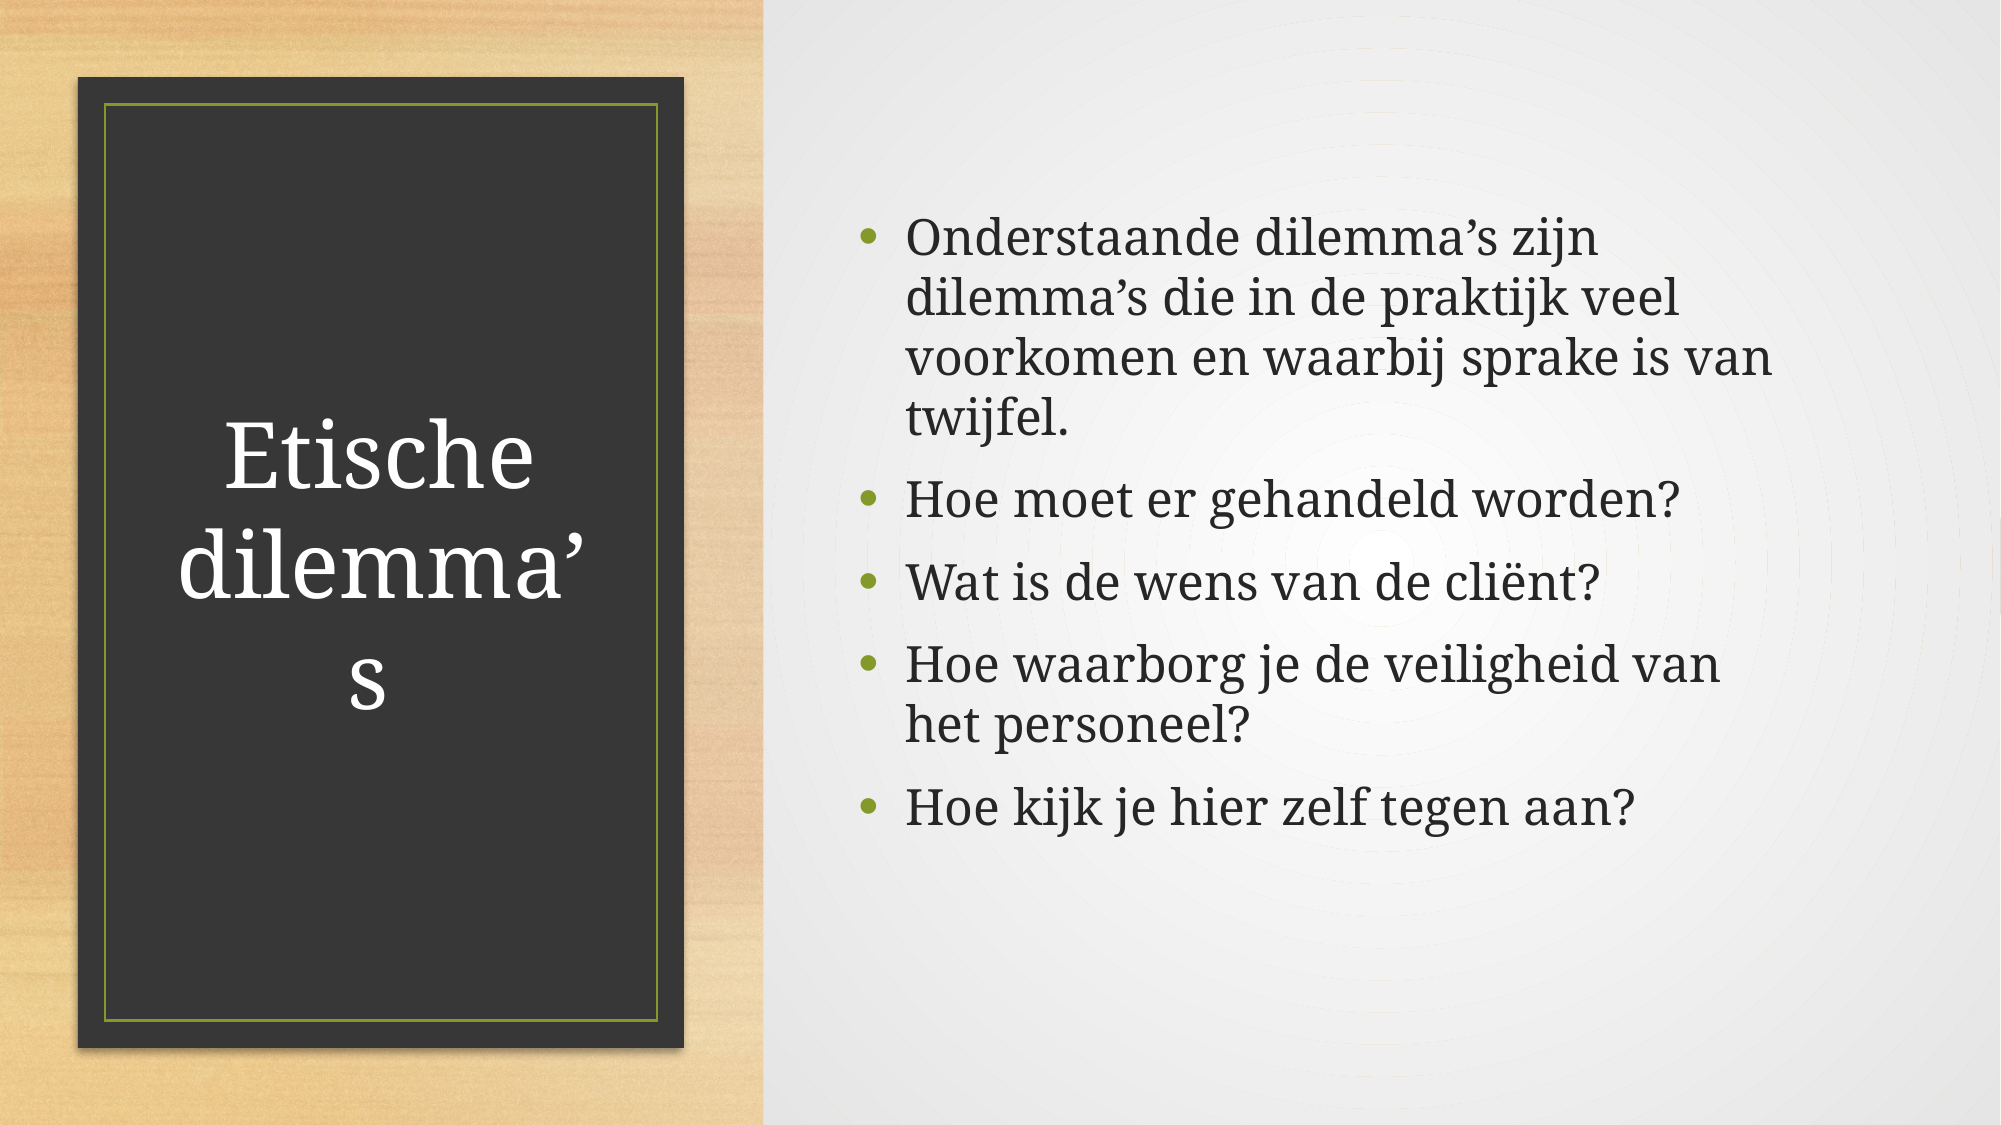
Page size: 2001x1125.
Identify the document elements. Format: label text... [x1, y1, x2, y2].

title Etische dilemma’s [156, 156, 605, 968]
text_box [762, 0, 2000, 1125]
text_box [77, 76, 685, 1049]
text_box [0, 0, 762, 1125]
list Onderstaande dilemma’s zijn dilemma’s die in de praktijk veel voorkomen en waarbij sprake is van twijfel. Hoe moet er gehandeld worden? Wat is de wens van de cliënt? Hoe waarborg je de veiligheid van het personeel? Hoe kijk je hier zelf tegen aan? [843, 77, 1820, 964]
text_box [104, 103, 658, 1021]
